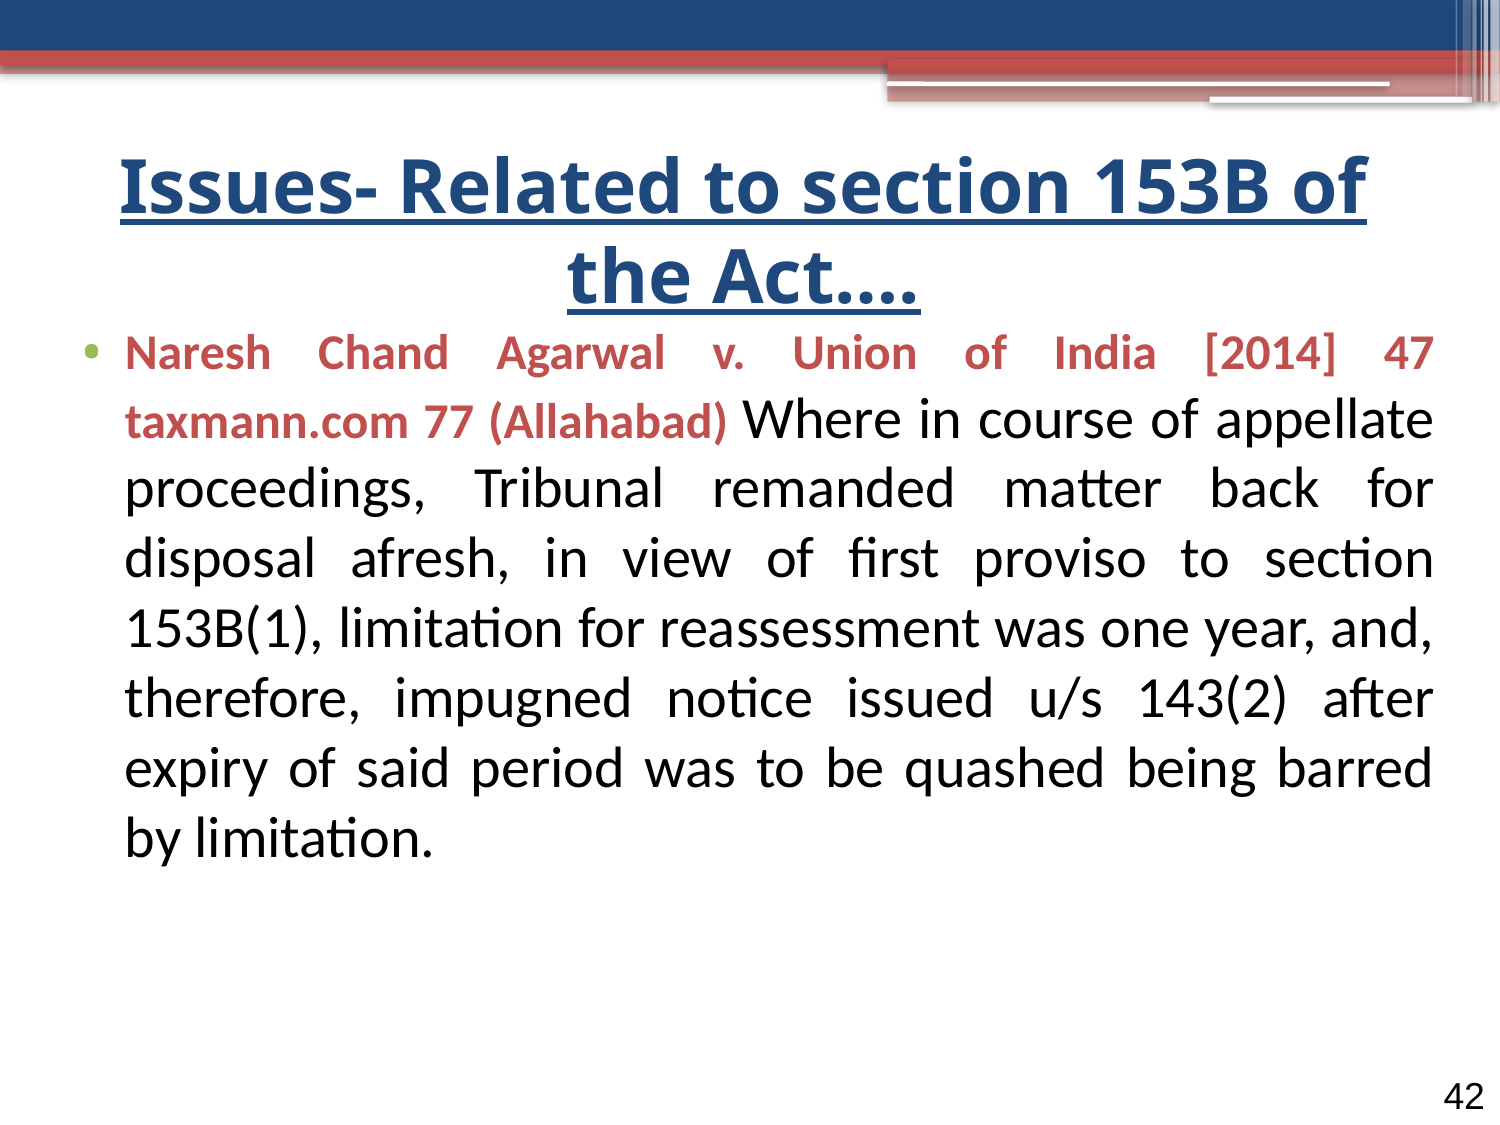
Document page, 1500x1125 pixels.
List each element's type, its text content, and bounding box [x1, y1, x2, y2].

slide_number 42 [1374, 1064, 1500, 1125]
text_box Issues- Related to section 153B of the Act…. [37, 131, 1450, 327]
list Naresh Chand Agarwal v. Union of India [2014] 47 taxmann.com 77 (Allahabad) Where in course of appellate proceedings, Tribunal remanded matter back for disposal afresh, in view of first proviso to section 153B(1), limitation for reassessment was one year, and, therefore, impugned notice issued u/s 143(2) after expiry of said period was to be quashed being barred by limitation. [50, 312, 1450, 979]
